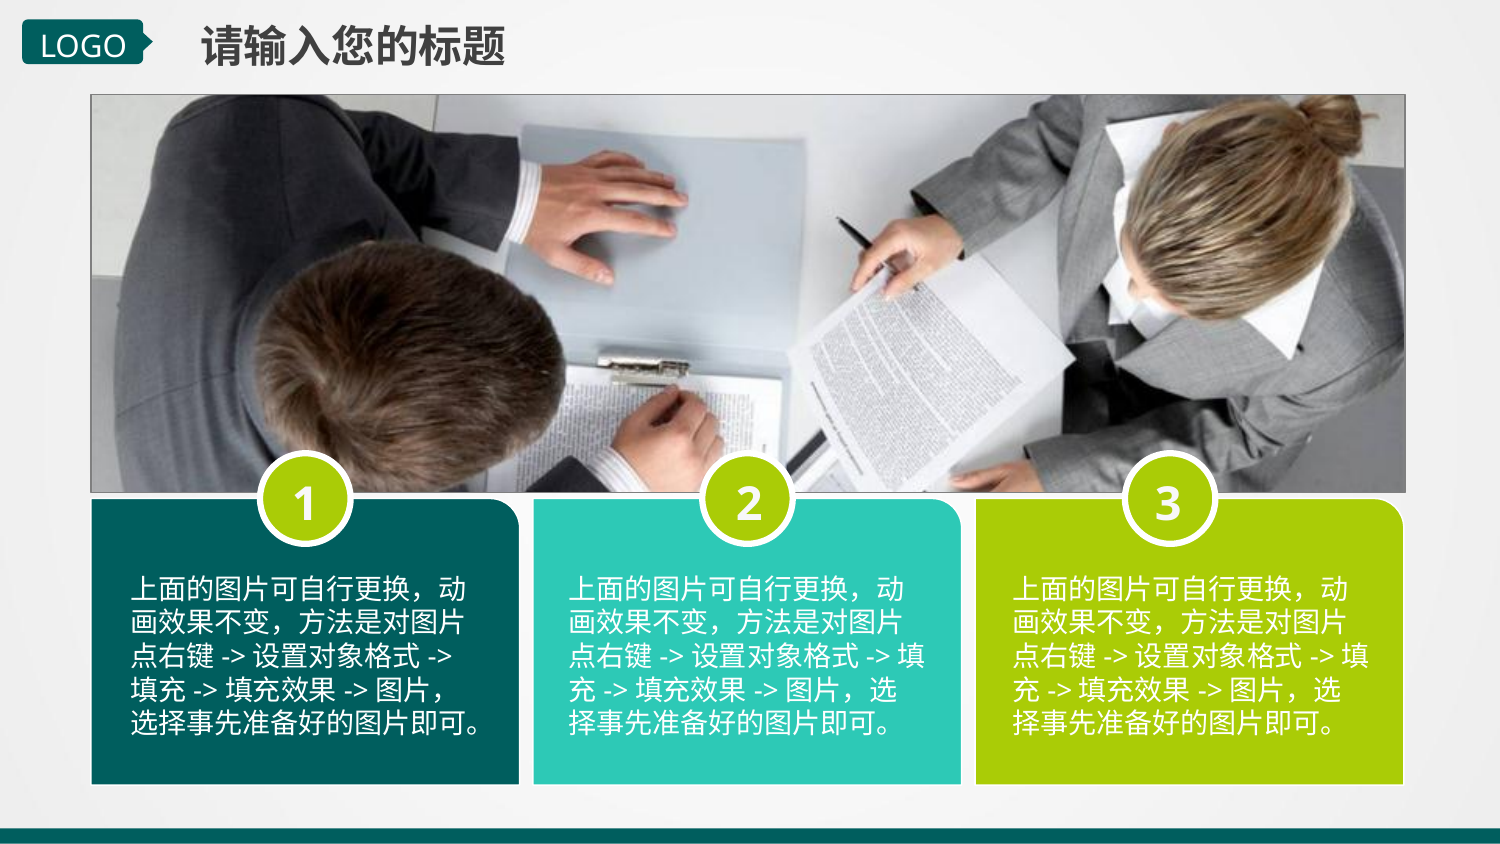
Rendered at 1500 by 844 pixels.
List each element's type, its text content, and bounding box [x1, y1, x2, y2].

text_box [1148, 538, 1193, 544]
text_box [725, 538, 770, 544]
picture [0, 0, 1500, 828]
text_box 3 [1139, 466, 1197, 538]
text_box [283, 538, 328, 544]
text_box 上面的图片可自行更换，动画效果不变，方法是对图片点右键->设置对象格式->填充->填充效果->图片，选择事先准备好的图片即可。 [553, 563, 941, 747]
text_box 上面的图片可自行更换，动画效果不变，方法是对图片点右键->设置对象格式->填充->填充效果->图片，选择事先准备好的图片即可。 [115, 563, 502, 747]
text_box 上面的图片可自行更换，动画效果不变，方法是对图片点右键->设置对象格式->填充->填充效果->图片，选择事先准备好的图片即可。 [997, 563, 1385, 747]
text_box [532, 498, 962, 786]
text_box [90, 498, 520, 786]
text_box [90, 94, 1406, 493]
text_box 请输入您的标题 [154, 11, 600, 79]
text_box LOGO [25, 18, 143, 71]
text_box 1 [277, 466, 334, 538]
text_box [975, 498, 1404, 786]
text_box [260, 453, 351, 534]
text_box [1124, 453, 1216, 535]
text_box 2 [721, 466, 778, 538]
text_box [702, 453, 793, 536]
text_box [143, 24, 153, 59]
